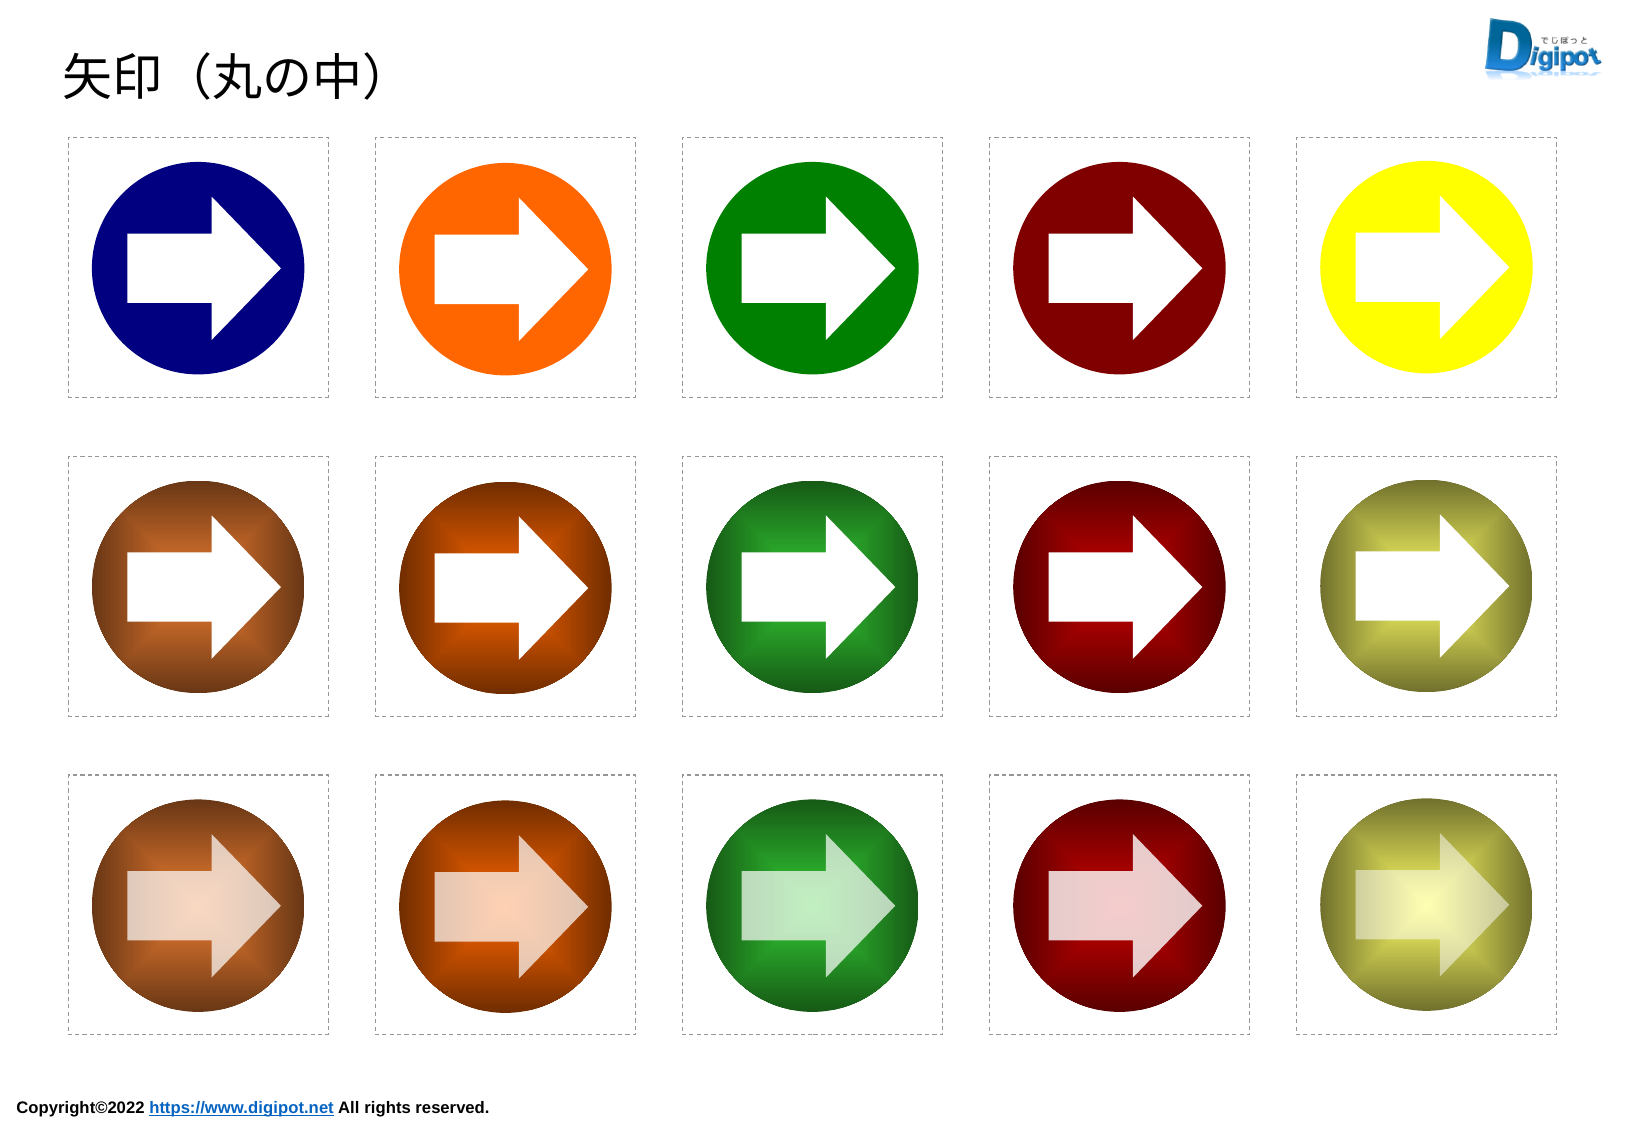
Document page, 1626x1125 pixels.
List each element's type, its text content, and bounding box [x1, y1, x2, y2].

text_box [399, 800, 612, 1013]
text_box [706, 161, 919, 375]
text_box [399, 162, 612, 376]
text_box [706, 480, 919, 694]
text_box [399, 481, 612, 695]
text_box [91, 799, 305, 1012]
text_box 矢印（丸の中） [47, 38, 427, 113]
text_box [91, 161, 305, 375]
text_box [1013, 799, 1226, 1012]
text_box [1013, 480, 1226, 694]
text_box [91, 480, 305, 694]
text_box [1320, 160, 1533, 374]
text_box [706, 799, 919, 1012]
picture [1485, 18, 1602, 82]
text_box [1013, 161, 1226, 375]
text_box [1320, 798, 1533, 1011]
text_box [1320, 479, 1533, 693]
